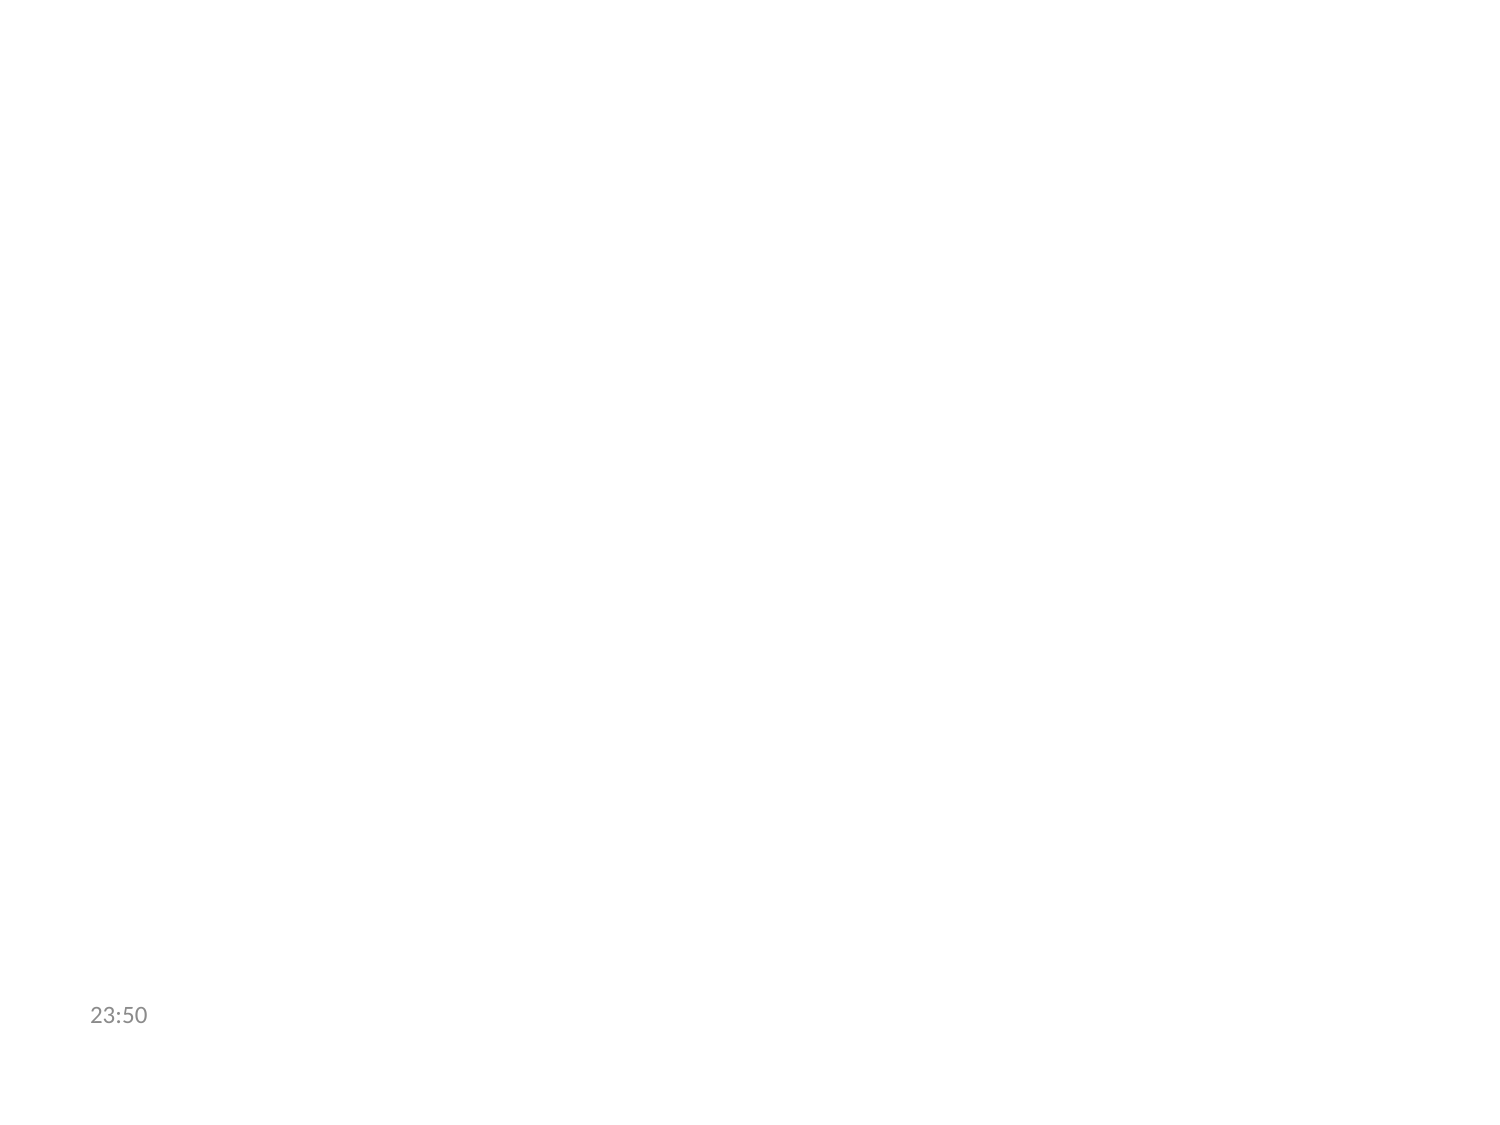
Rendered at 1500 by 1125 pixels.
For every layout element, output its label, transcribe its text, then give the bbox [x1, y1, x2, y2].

text_box 15:35 [75, 983, 425, 1044]
